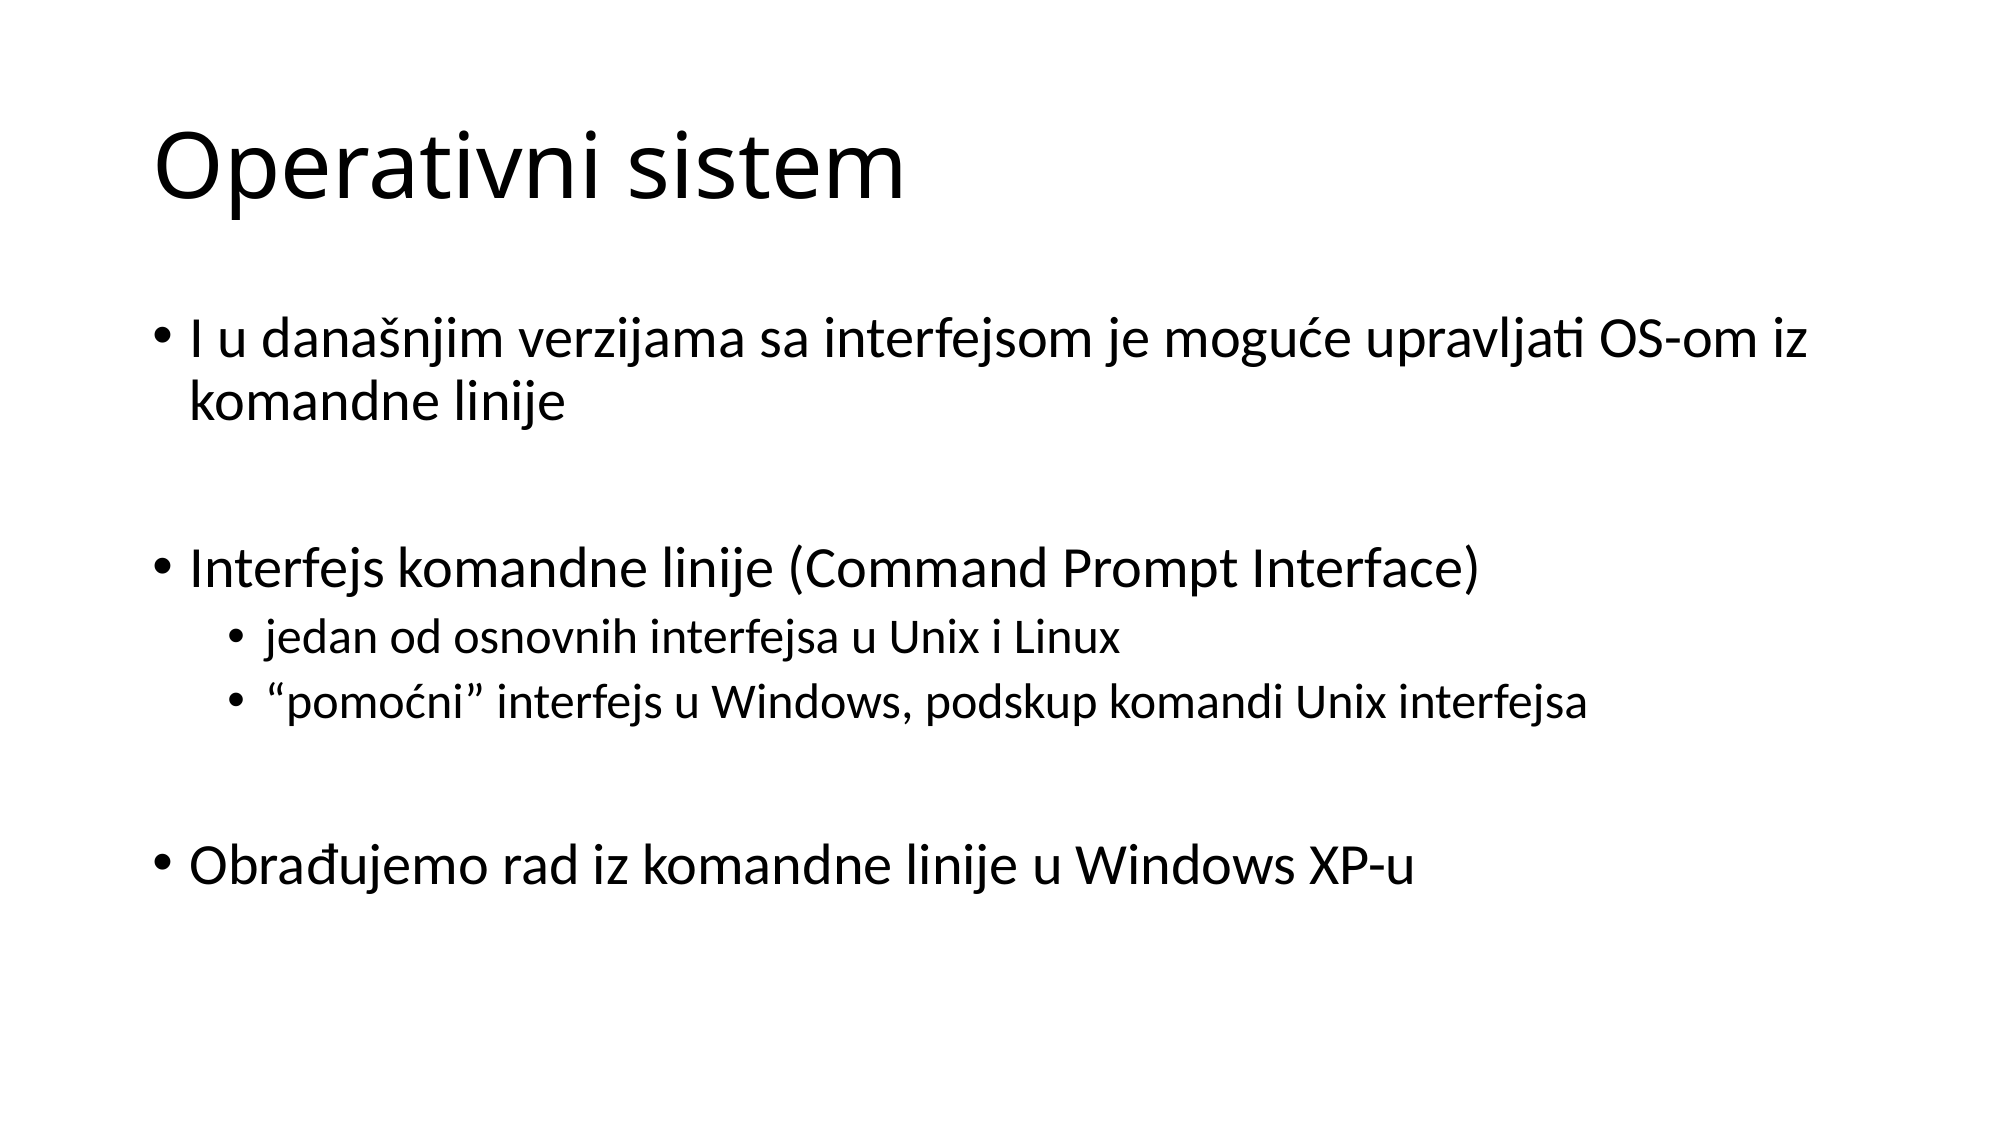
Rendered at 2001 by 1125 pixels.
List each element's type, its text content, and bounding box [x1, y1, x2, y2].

list I u današnjim verzijama sa interfejsom je moguće upravljati OS-om iz komandne linije Interfejs komandne linije (Command Prompt Interface) jedan od osnovnih interfejsa u Unix i Linux “pomoćni” interfejs u Windows, podskup komandi Unix interfejsa Obrađujemo rad iz komandne linije u Windows XP-u [137, 299, 1863, 1014]
title Operativni sistem [137, 59, 1863, 278]
